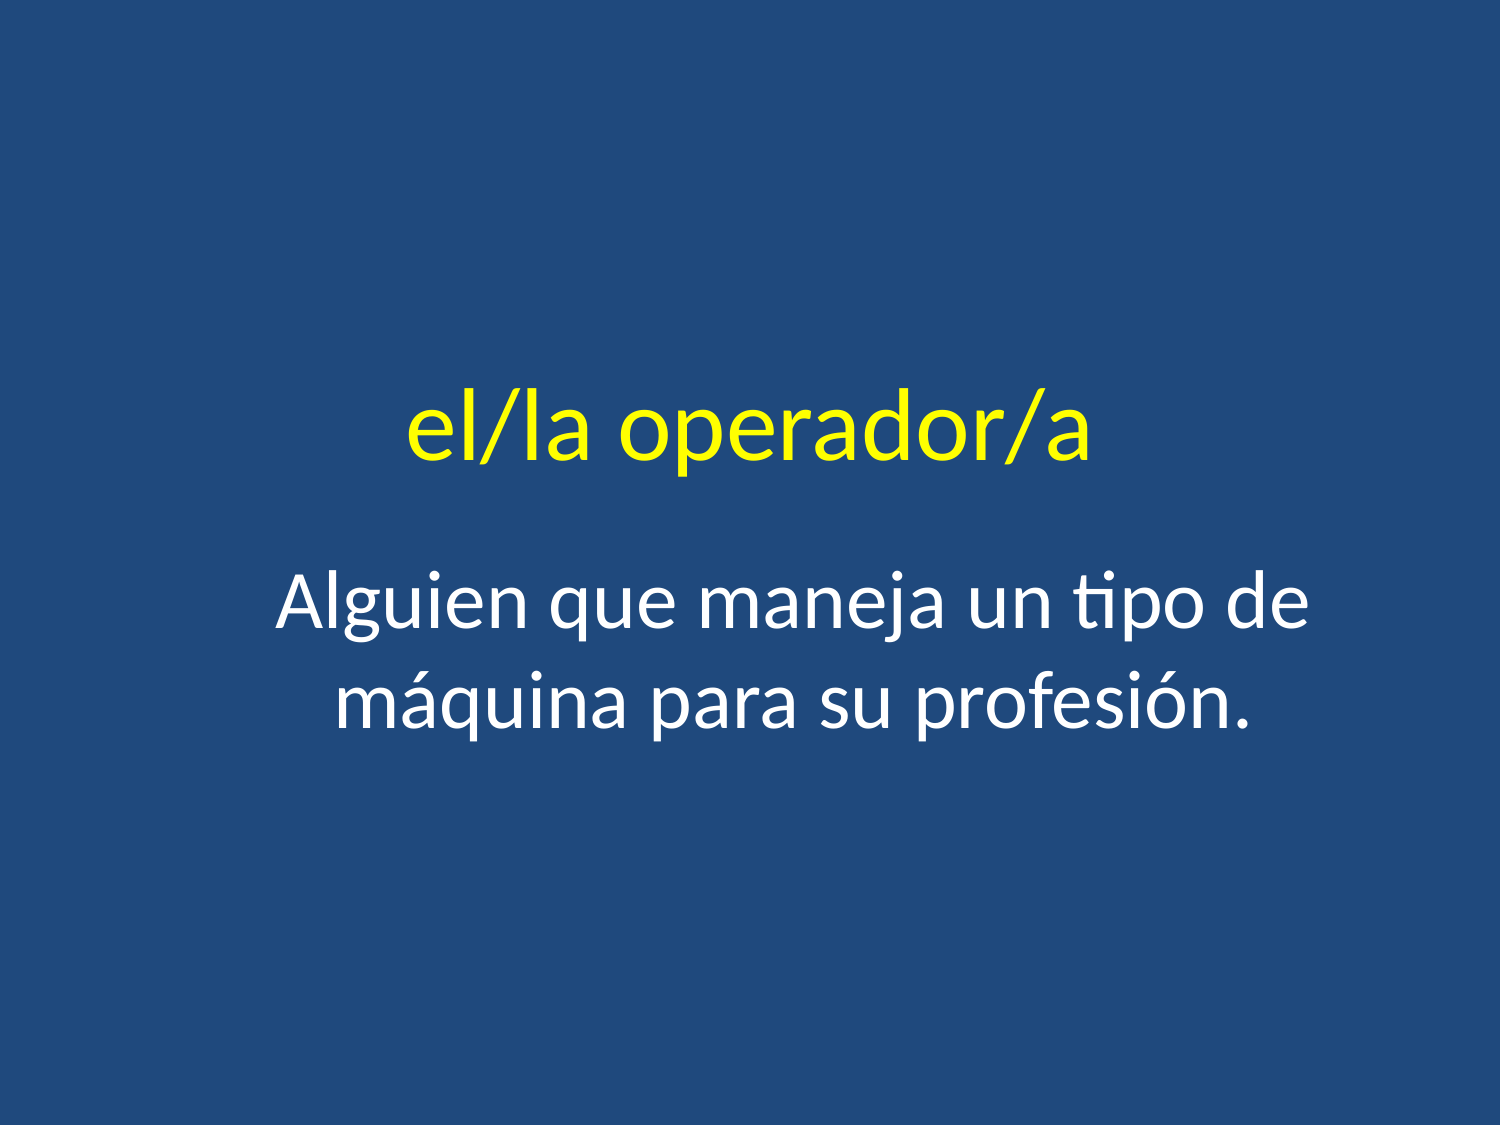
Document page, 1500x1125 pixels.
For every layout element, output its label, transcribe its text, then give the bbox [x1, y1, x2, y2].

title el/la operador/a [112, 349, 1388, 591]
subtitle Alguien que maneja un tipo de máquina para su profesión. [225, 537, 1363, 825]
